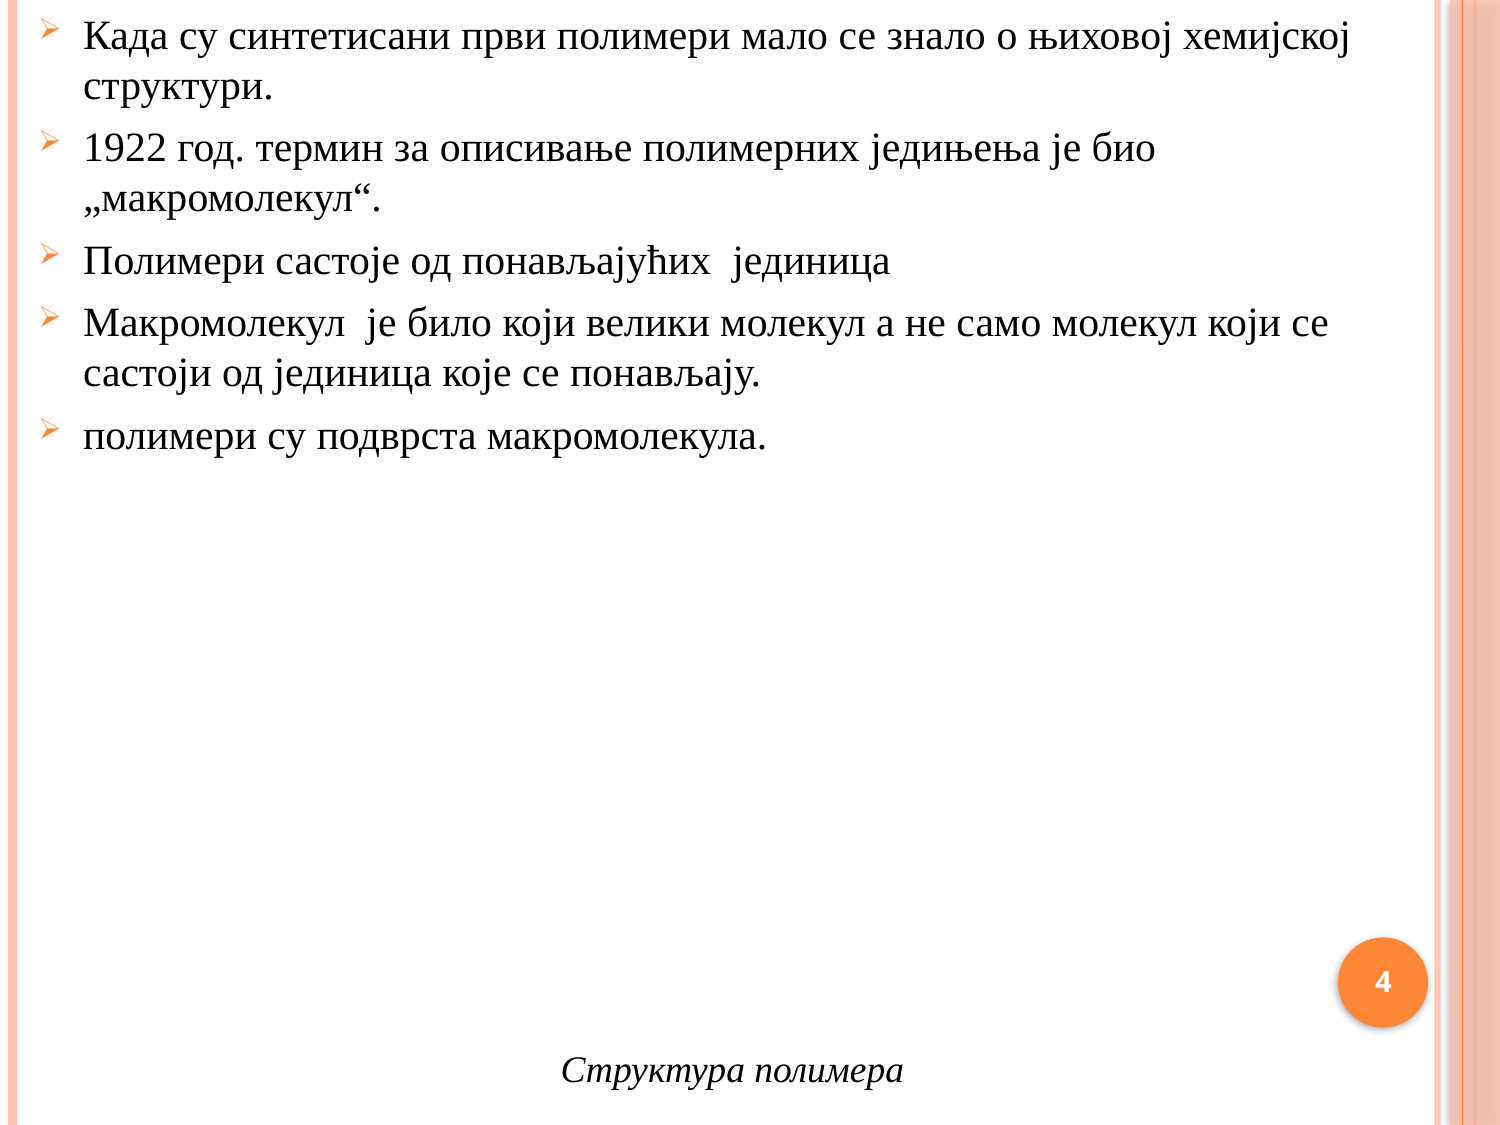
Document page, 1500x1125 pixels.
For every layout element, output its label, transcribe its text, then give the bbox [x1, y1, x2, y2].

list Када су синтетисани први полимери мало се знало о њиховој хемијској структури. 1922 год. термин за описивање полимерних једињења је био „макромолекул“. Полимери састоје од понављајућих јединица Макромолекул је било који велики молекул а не само молекул који се састоји од јединица које се понављају. полимери су подврста макромолекула. Структура полимера [23, 0, 1442, 1125]
